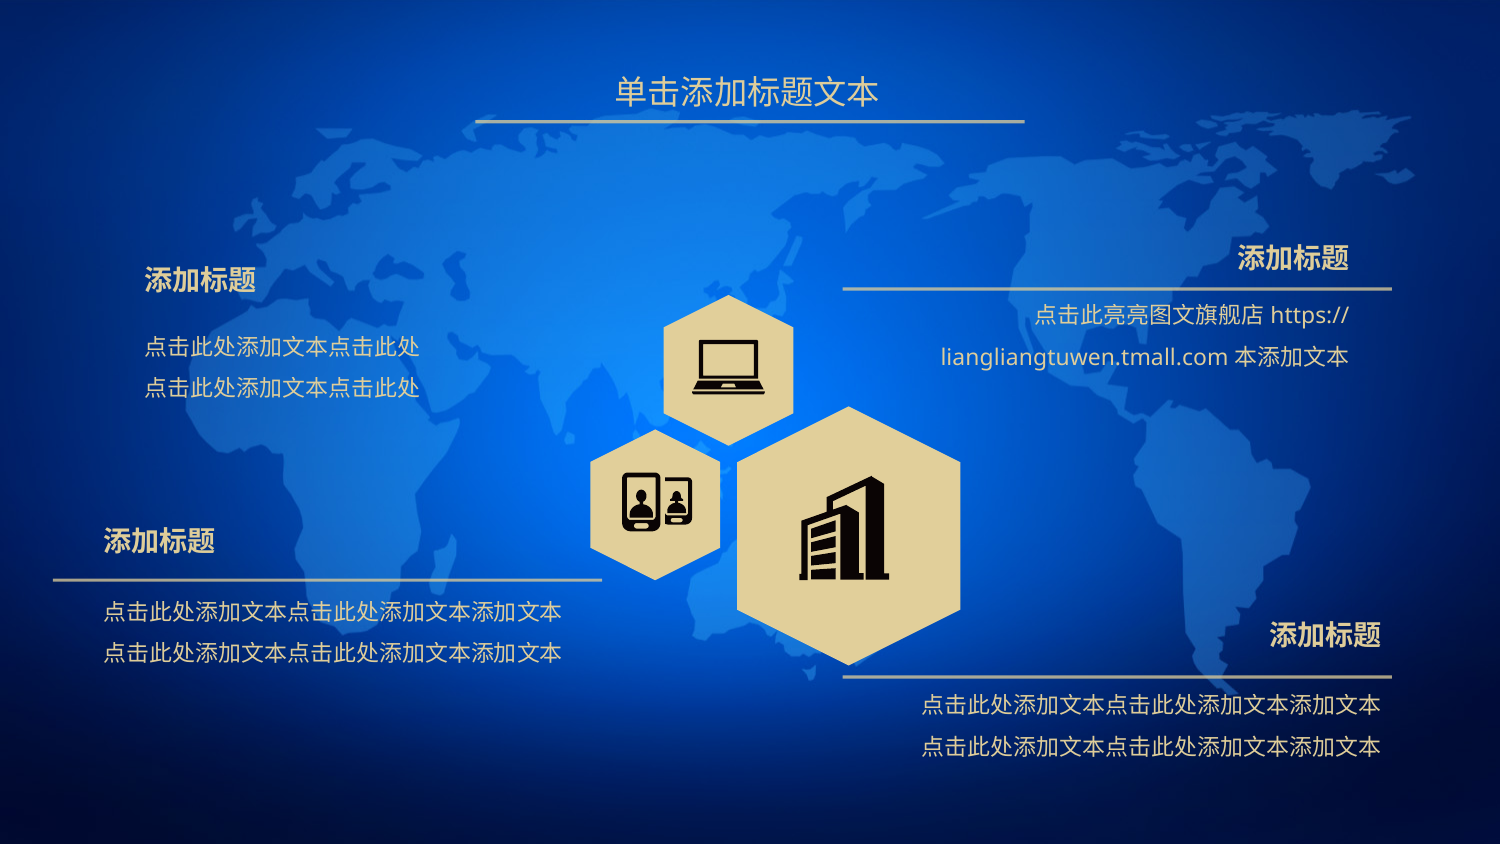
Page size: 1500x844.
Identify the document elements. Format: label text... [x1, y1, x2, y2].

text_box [842, 232, 1392, 421]
picture [0, 0, 1500, 844]
text_box 单击添加标题文本 [751, 43, 901, 119]
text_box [590, 429, 721, 581]
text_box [663, 294, 794, 446]
text_box 单击添加标题文本 [599, 43, 749, 119]
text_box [52, 516, 603, 675]
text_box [129, 255, 623, 410]
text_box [842, 610, 1397, 769]
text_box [737, 407, 960, 665]
